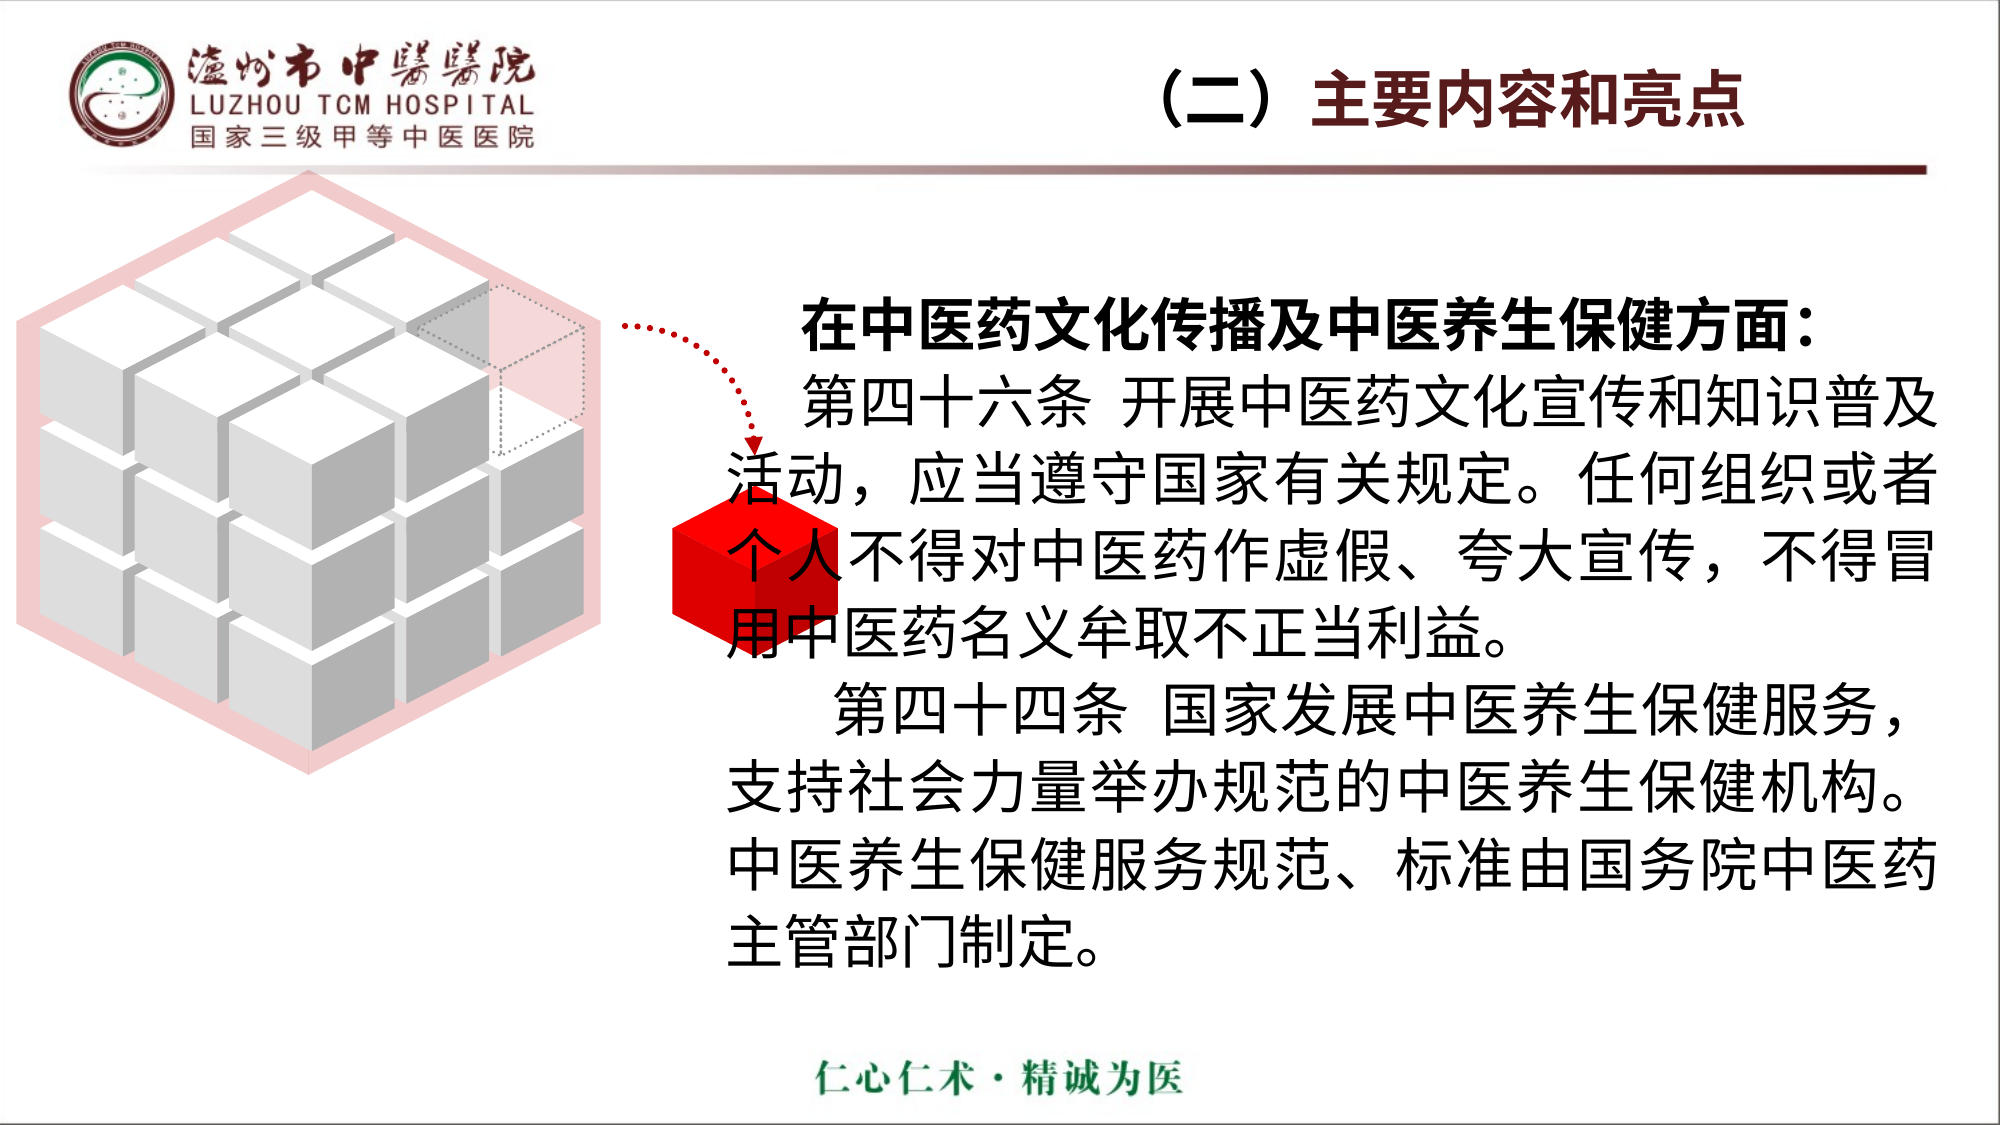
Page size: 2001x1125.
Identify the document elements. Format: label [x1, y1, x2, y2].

picture [0, 0, 2000, 1125]
text_box [16, 169, 1257, 775]
